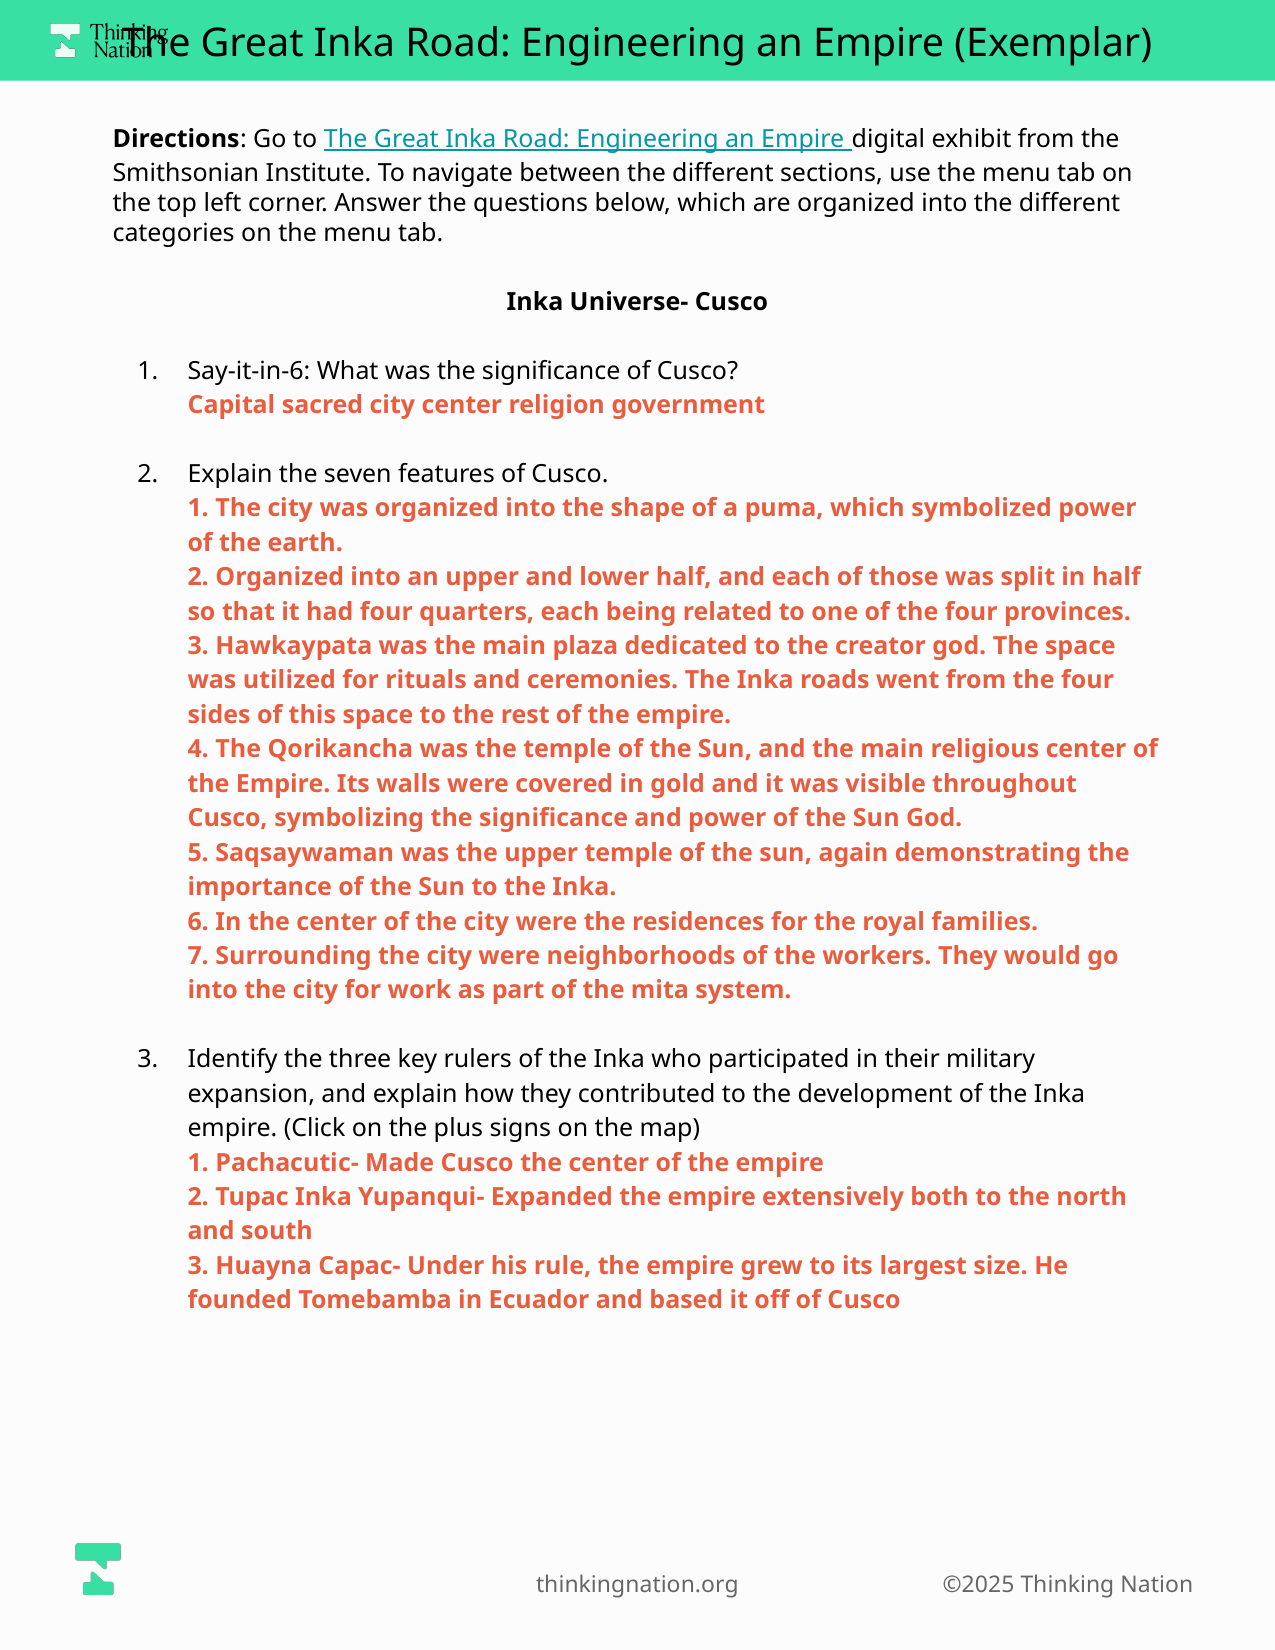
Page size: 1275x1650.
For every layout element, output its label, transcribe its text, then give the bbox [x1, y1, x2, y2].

picture [62, 1533, 134, 1605]
text_box The Great Inka Road: Engineering an Empire (Exemplar) [0, 0, 1275, 81]
text_box thinkingnation.org [486, 1553, 789, 1605]
text_box ©2025 Thinking Nation [907, 1553, 1210, 1605]
picture [36, 12, 172, 69]
text_box Directions: Go to The Great Inka Road: Engineering an Empire digital exhibit from the Smithsonian Institute. To navigate between the different sections, use the menu tab on the top left corner. Answer the questions below, which are organized into the different categories on the menu tab. Inka Universe- Cusco Say-it-in-6: What was the significance of Cusco? Capital sacred city center religion government Explain the seven features of Cusco. 1. The city was organized into the shape of a puma, which symbolized power of the earth. 2. Organized into an upper and lower half, and each of those was split in half so that it had four quarters, each being related to one of the four provinces. 3. Hawkaypata was the main plaza dedicated to the creator god. The space was utilized for rituals and ceremonies. The Inka roads went from the four sides of this space to the rest of the empire. 4. The Qorikancha was the temple of the Sun, and the main religious center of the Empire. Its walls were covered in gold and it was visible throughout Cusco, symbolizing the significance and power of the Sun God. 5. Saqsaywaman was the upper temple of the sun, again demonstrating the importance of the Sun to the Inka. 6. In the center of the city were the residences for the royal families. 7. Surrounding the city were neighborhoods of the workers. They would go into the city for work as part of the mita system. Identify the three key rulers of the Inka who participated in their military expansion, and explain how they contributed to the development of the Inka empire. (Click on the plus signs on the map) 1. Pachacutic- Made Cusco the center of the empire 2. Tupac Inka Yupanqui- Expanded the empire extensively both to the north and south 3. Huayna Capac- Under his rule, the empire grew to its largest size. He founded Tomebamba in Ecuador and based it off of Cusco [97, 107, 1178, 1494]
